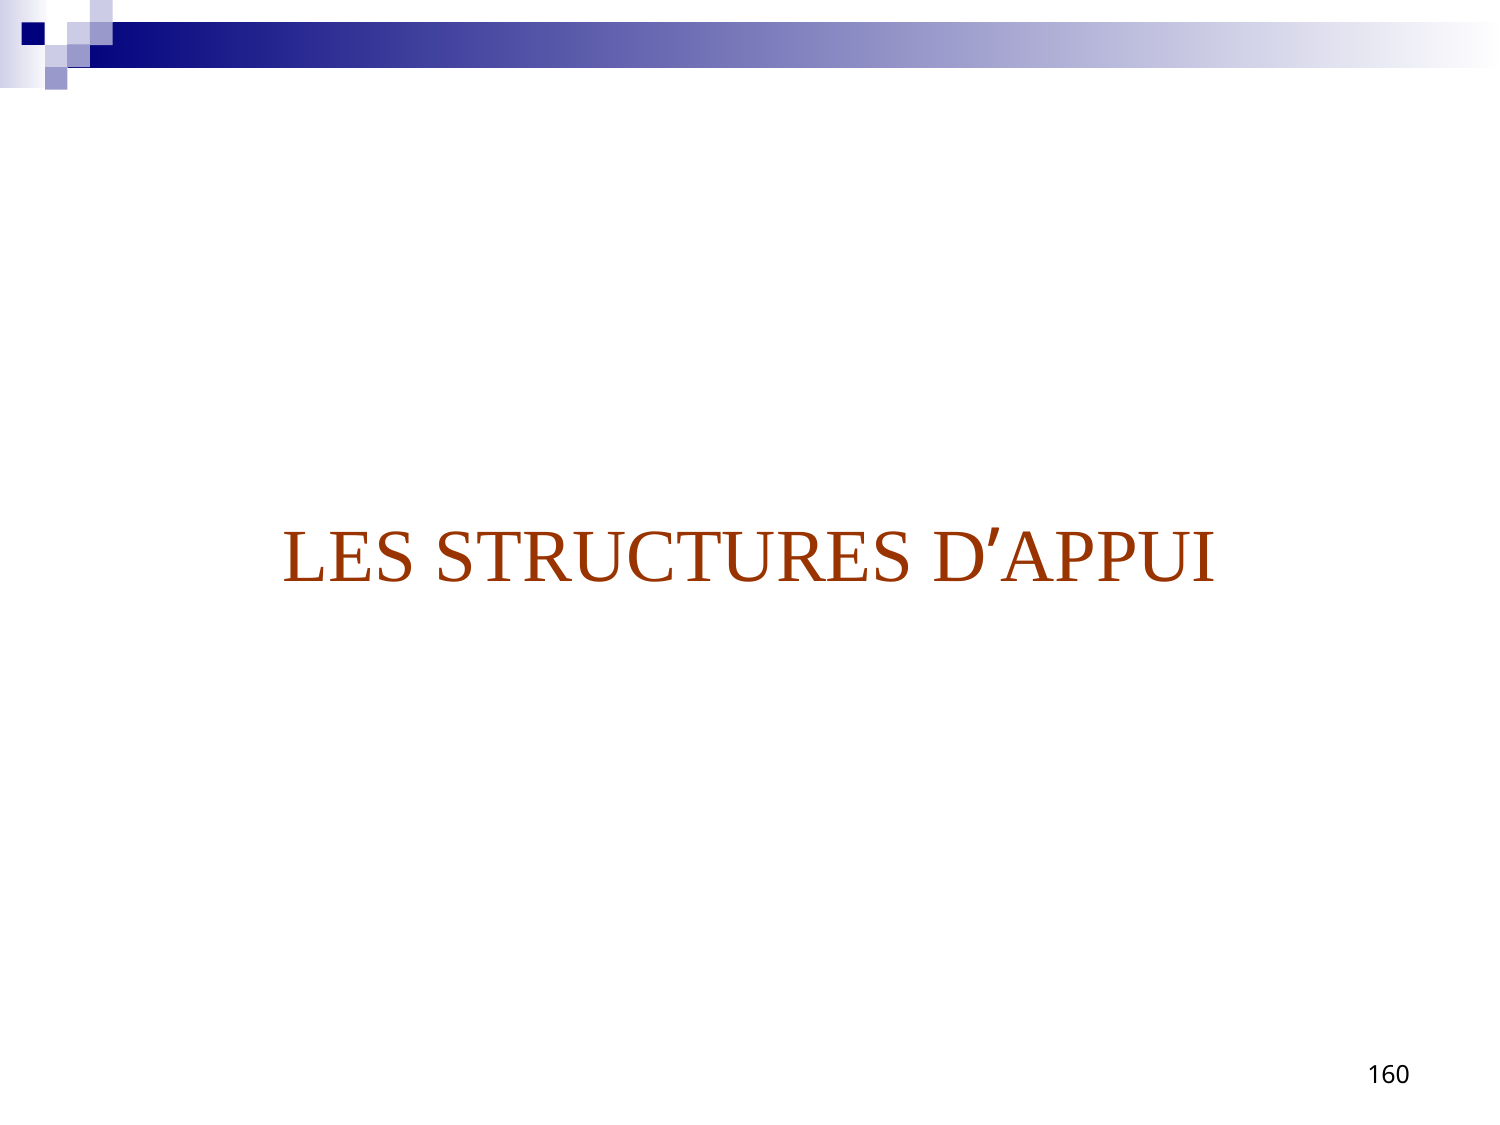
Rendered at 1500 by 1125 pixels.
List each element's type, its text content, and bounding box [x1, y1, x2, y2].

title LES STRUCTURES D’APPUI [112, 262, 1388, 850]
slide_number 160 [1074, 1025, 1425, 1100]
